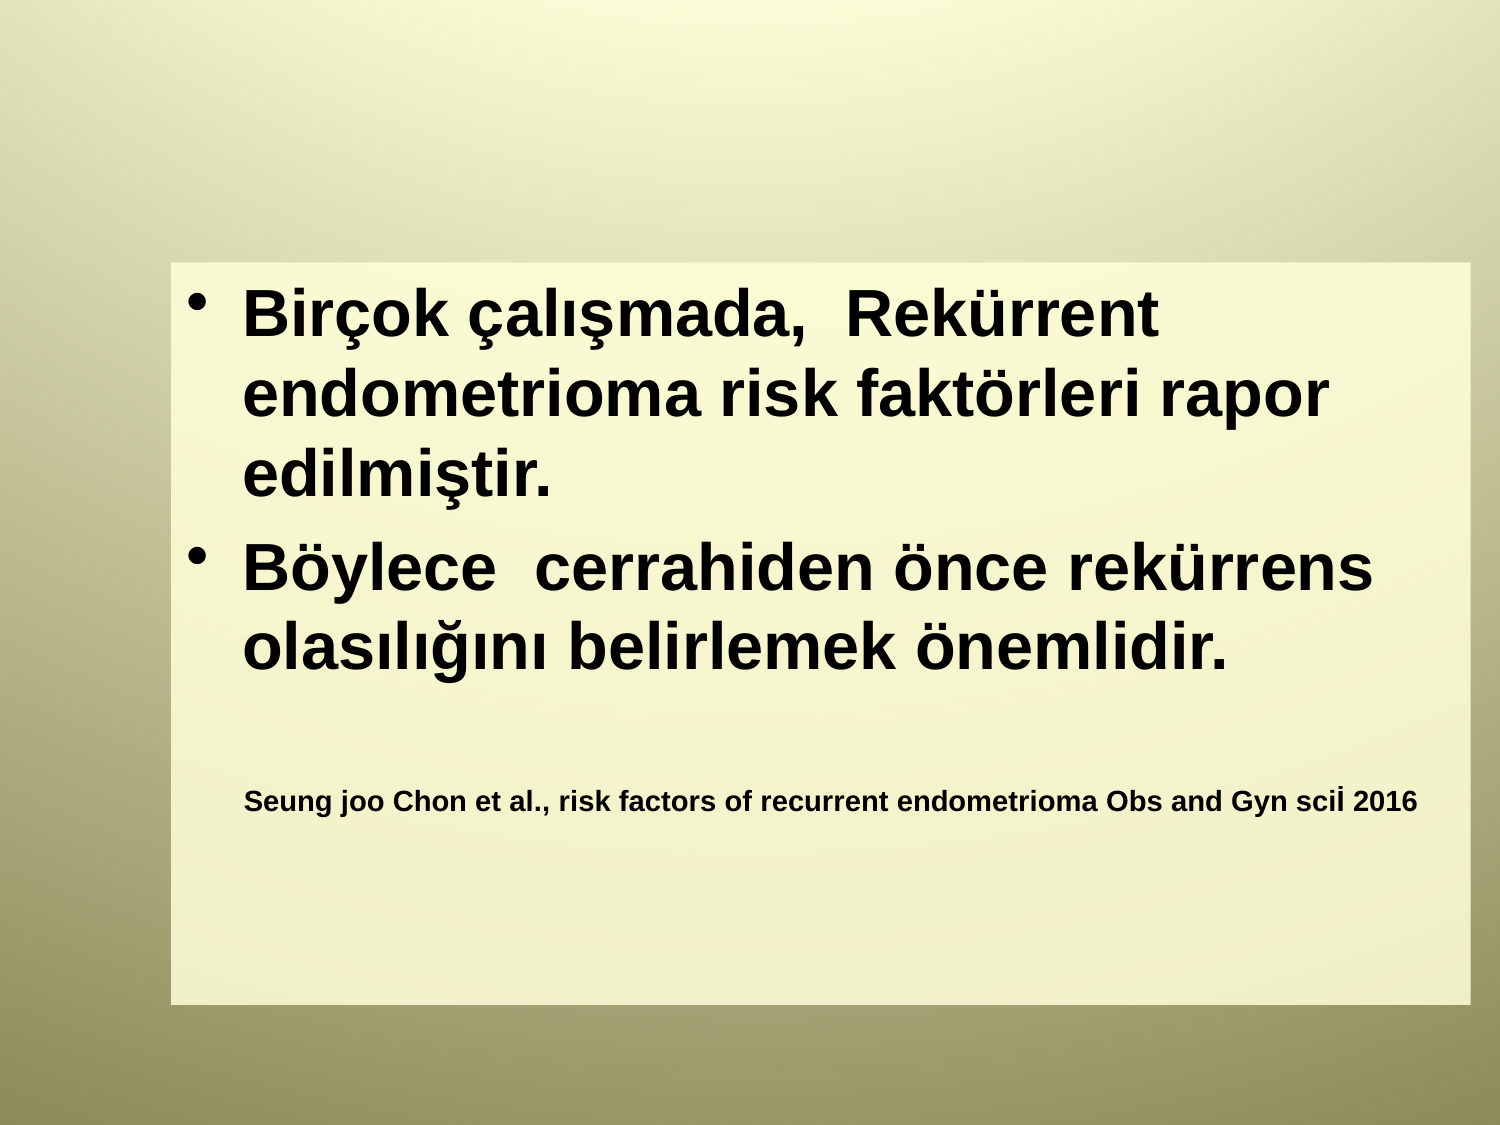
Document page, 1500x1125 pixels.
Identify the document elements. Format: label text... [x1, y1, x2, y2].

list Birçok çalışmada, Rekürrent endometrioma risk faktörleri rapor edilmiştir. Böylece cerrahiden önce rekürrens olasılığını belirlemek önemlidir. Seung joo Chon et al., risk factors of recurrent endometrioma Obs and Gyn sciİ 2016 [171, 262, 1471, 1005]
picture [0, 0, 1500, 1125]
